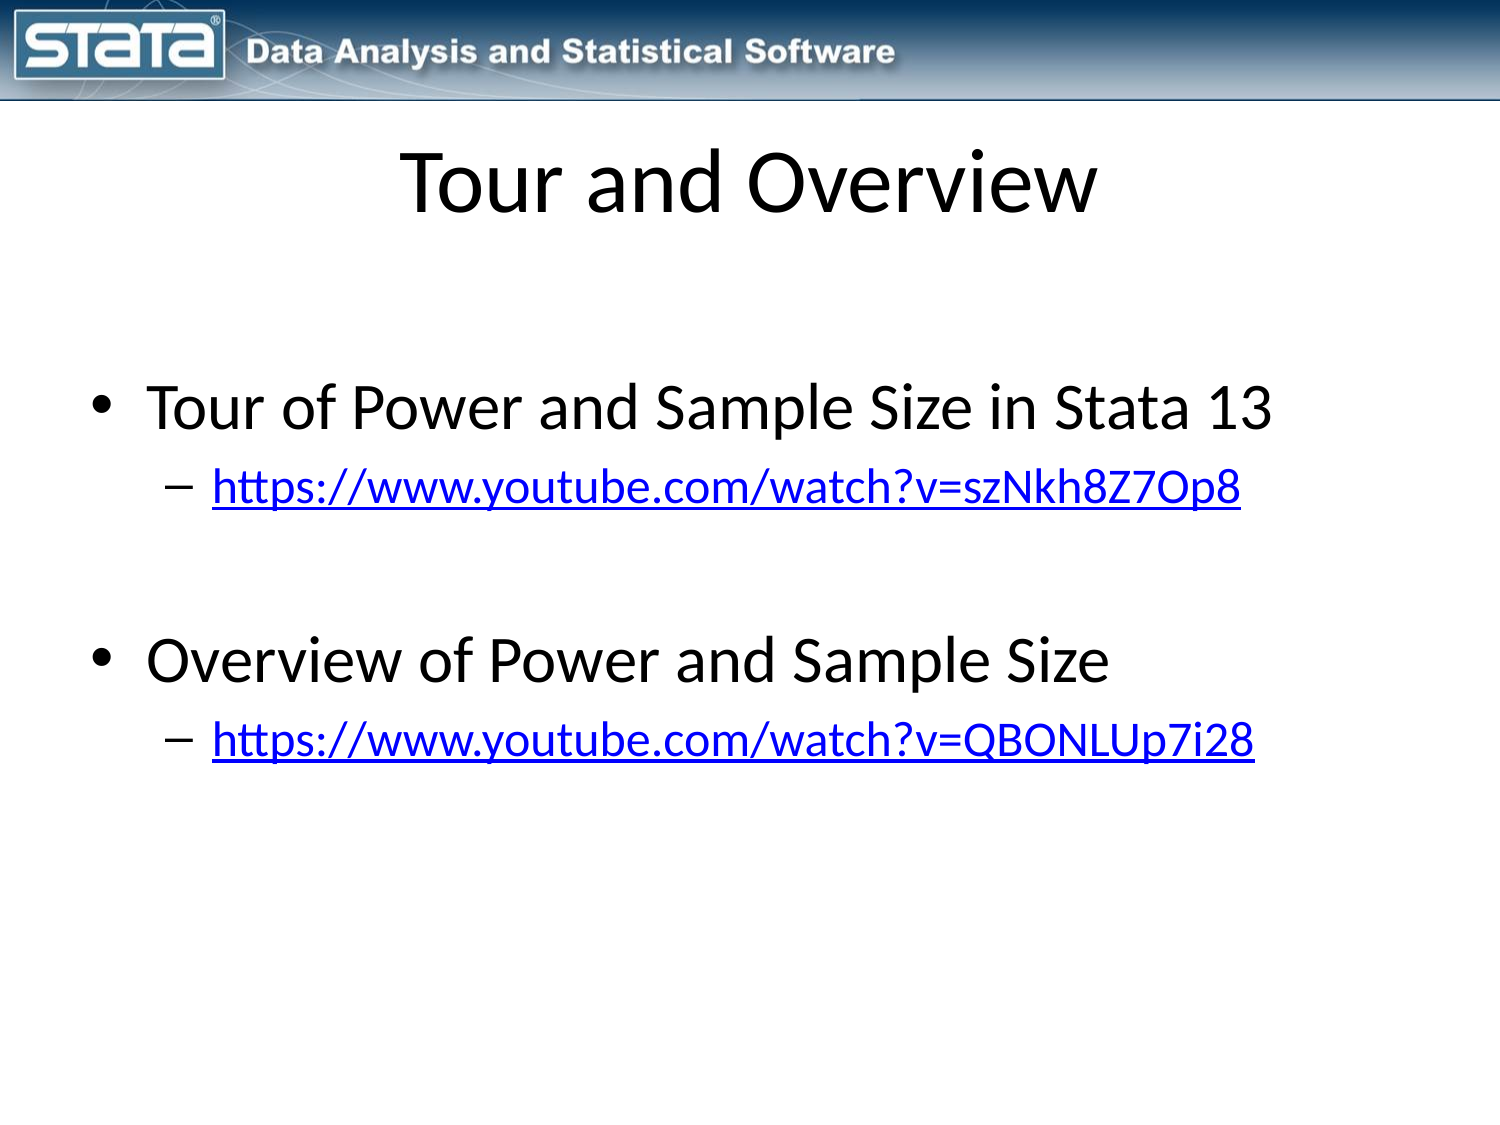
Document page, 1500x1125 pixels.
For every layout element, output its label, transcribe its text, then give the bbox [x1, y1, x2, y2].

list Tour of Power and Sample Size in Stata 13 https://www.youtube.com/watch?v=szNkh8Z7Op8 Overview of Power and Sample Size https://www.youtube.com/watch?v=QBONLUp7i28 [75, 262, 1425, 1005]
picture [0, 0, 1500, 102]
title Tour and Overview [75, 109, 1425, 250]
